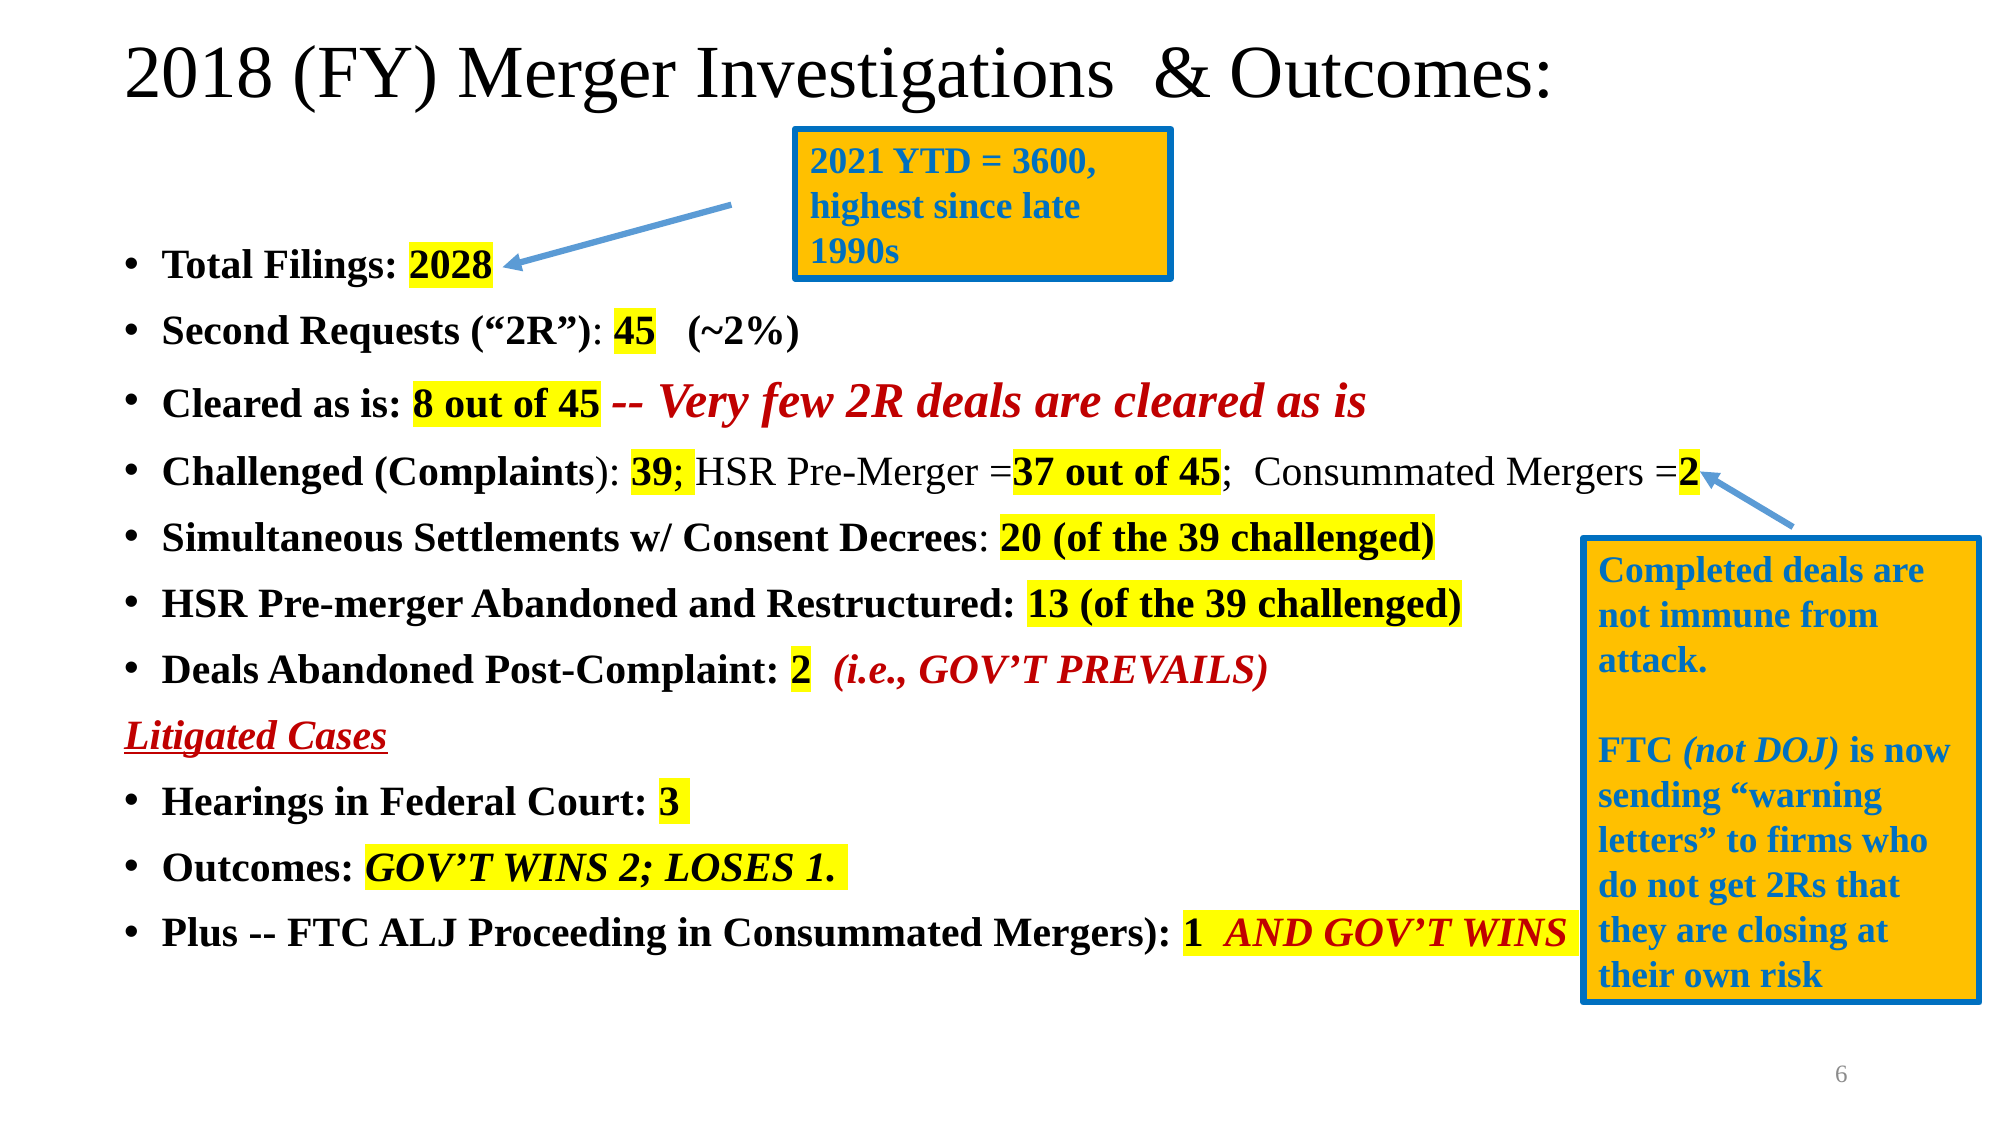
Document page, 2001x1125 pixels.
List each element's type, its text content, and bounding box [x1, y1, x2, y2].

list Total Filings: 2028 Second Requests (“2R”): 45 (~2%) Cleared as is: 8 out of 45 -- Very few 2R deals are cleared as is Challenged (Complaints): 39; HSR Pre-Merger =37 out of 45; Consummated Mergers =2 Simultaneous Settlements w/ Consent Decrees: 20 (of the 39 challenged) HSR Pre-merger Abandoned and Restructured: 13 (of the 39 challenged) Deals Abandoned Post-Complaint: 2 (i.e., GOV’T PREVAILS) Litigated Cases Hearings in Federal Court: 3 Outcomes: GOV’T WINS 2; LOSES 1. Plus -- FTC ALJ Proceeding in Consummated Mergers): 1 AND GOV’T WINS [109, 235, 1783, 1051]
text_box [1699, 471, 1794, 528]
slide_number 6 [1412, 1042, 1863, 1103]
title 2018 (FY) Merger Investigations & Outcomes: [109, 22, 1700, 205]
text_box Completed deals are not immune from attack. FTC (not DOJ) is now sending “warning letters” to firms who do not get 2Rs that they are closing at their own risk [1583, 537, 1980, 1003]
text_box 2021 YTD = 3600, highest since late 1990s [795, 128, 1171, 279]
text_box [502, 204, 732, 268]
